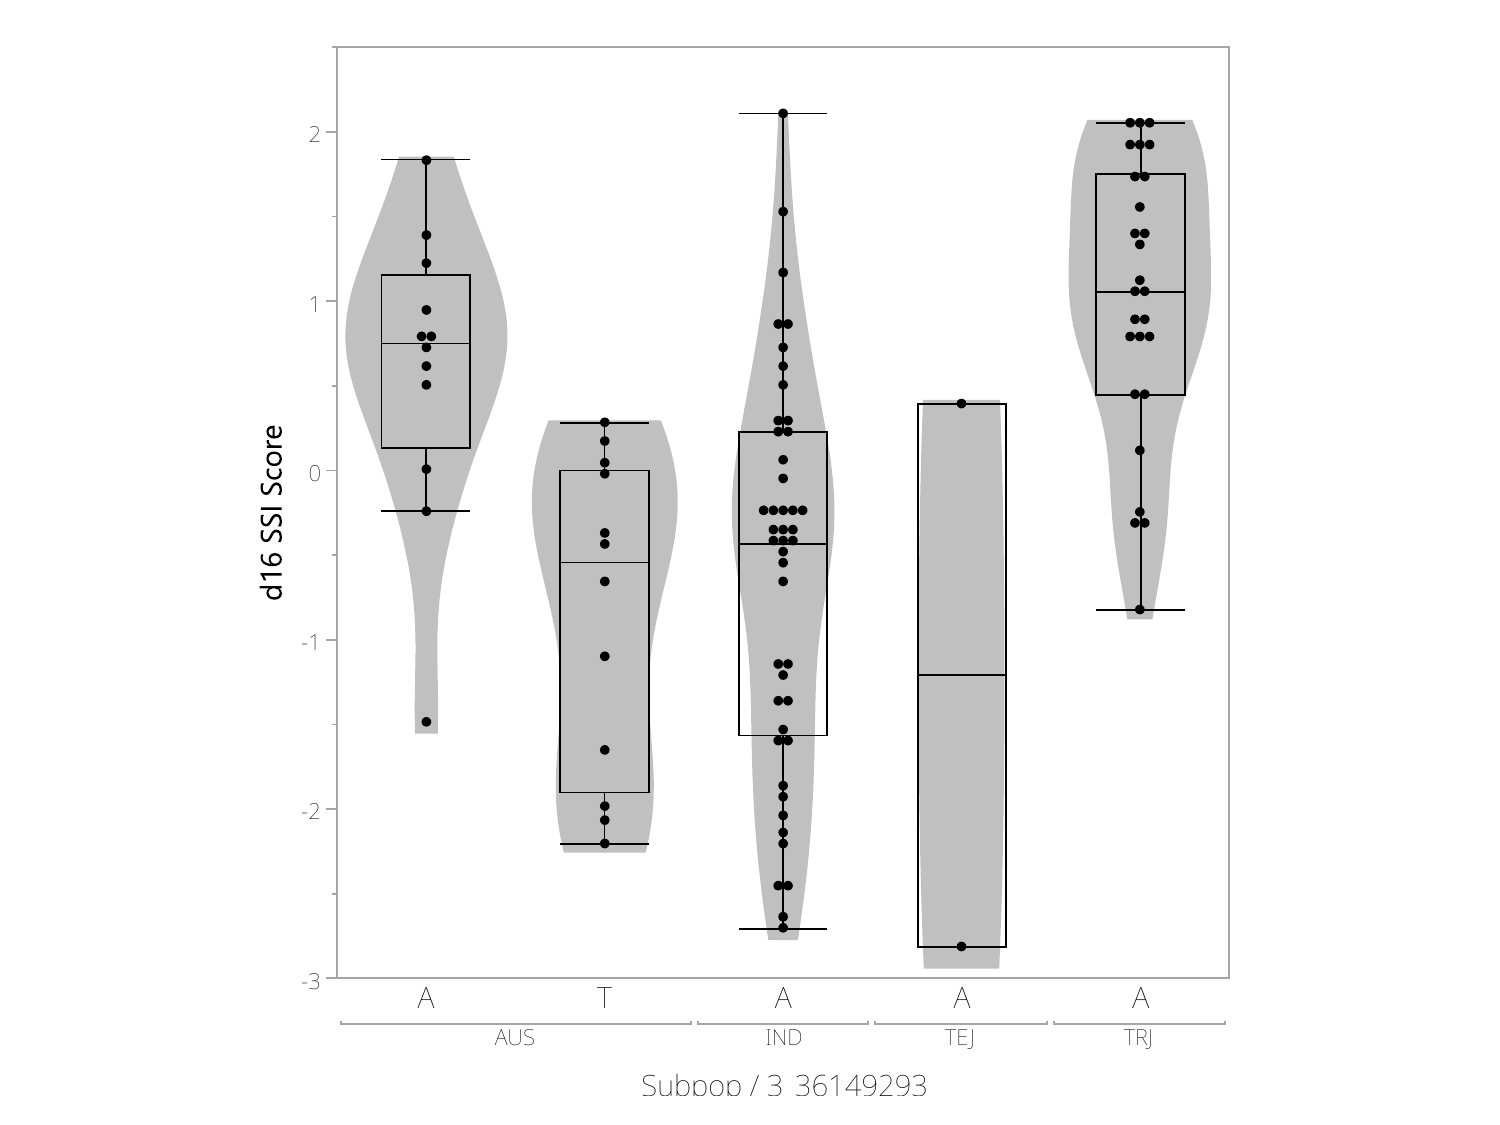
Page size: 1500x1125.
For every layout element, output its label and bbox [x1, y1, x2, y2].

picture [248, 26, 1252, 1098]
